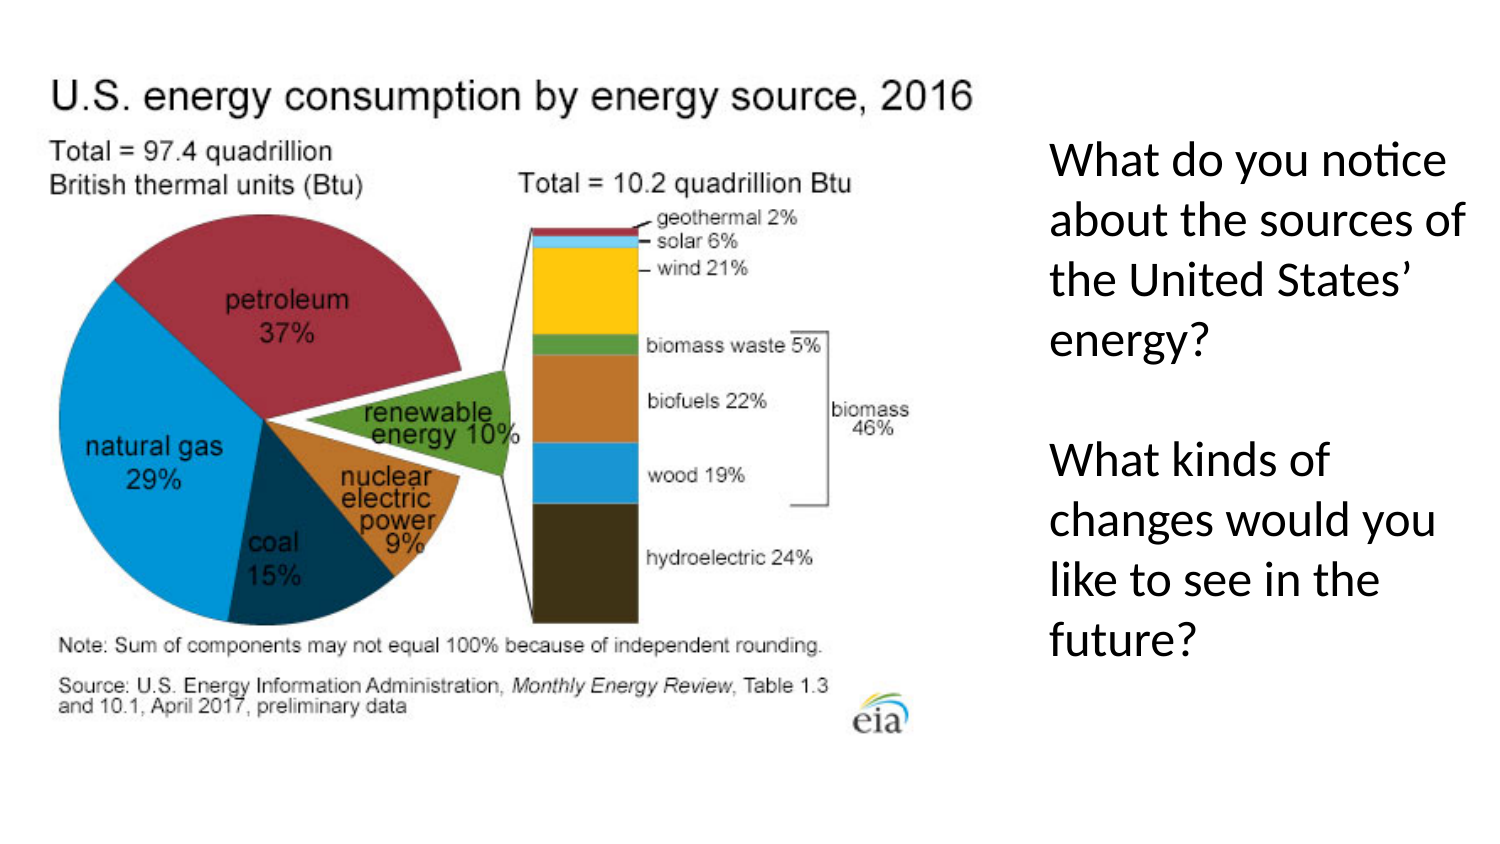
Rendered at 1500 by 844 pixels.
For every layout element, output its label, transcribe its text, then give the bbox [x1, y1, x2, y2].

picture [24, 47, 1035, 747]
text_box What do you notice about the sources of the United States’ energy? What kinds of changes would you like to see in the future? [1034, 111, 1490, 778]
